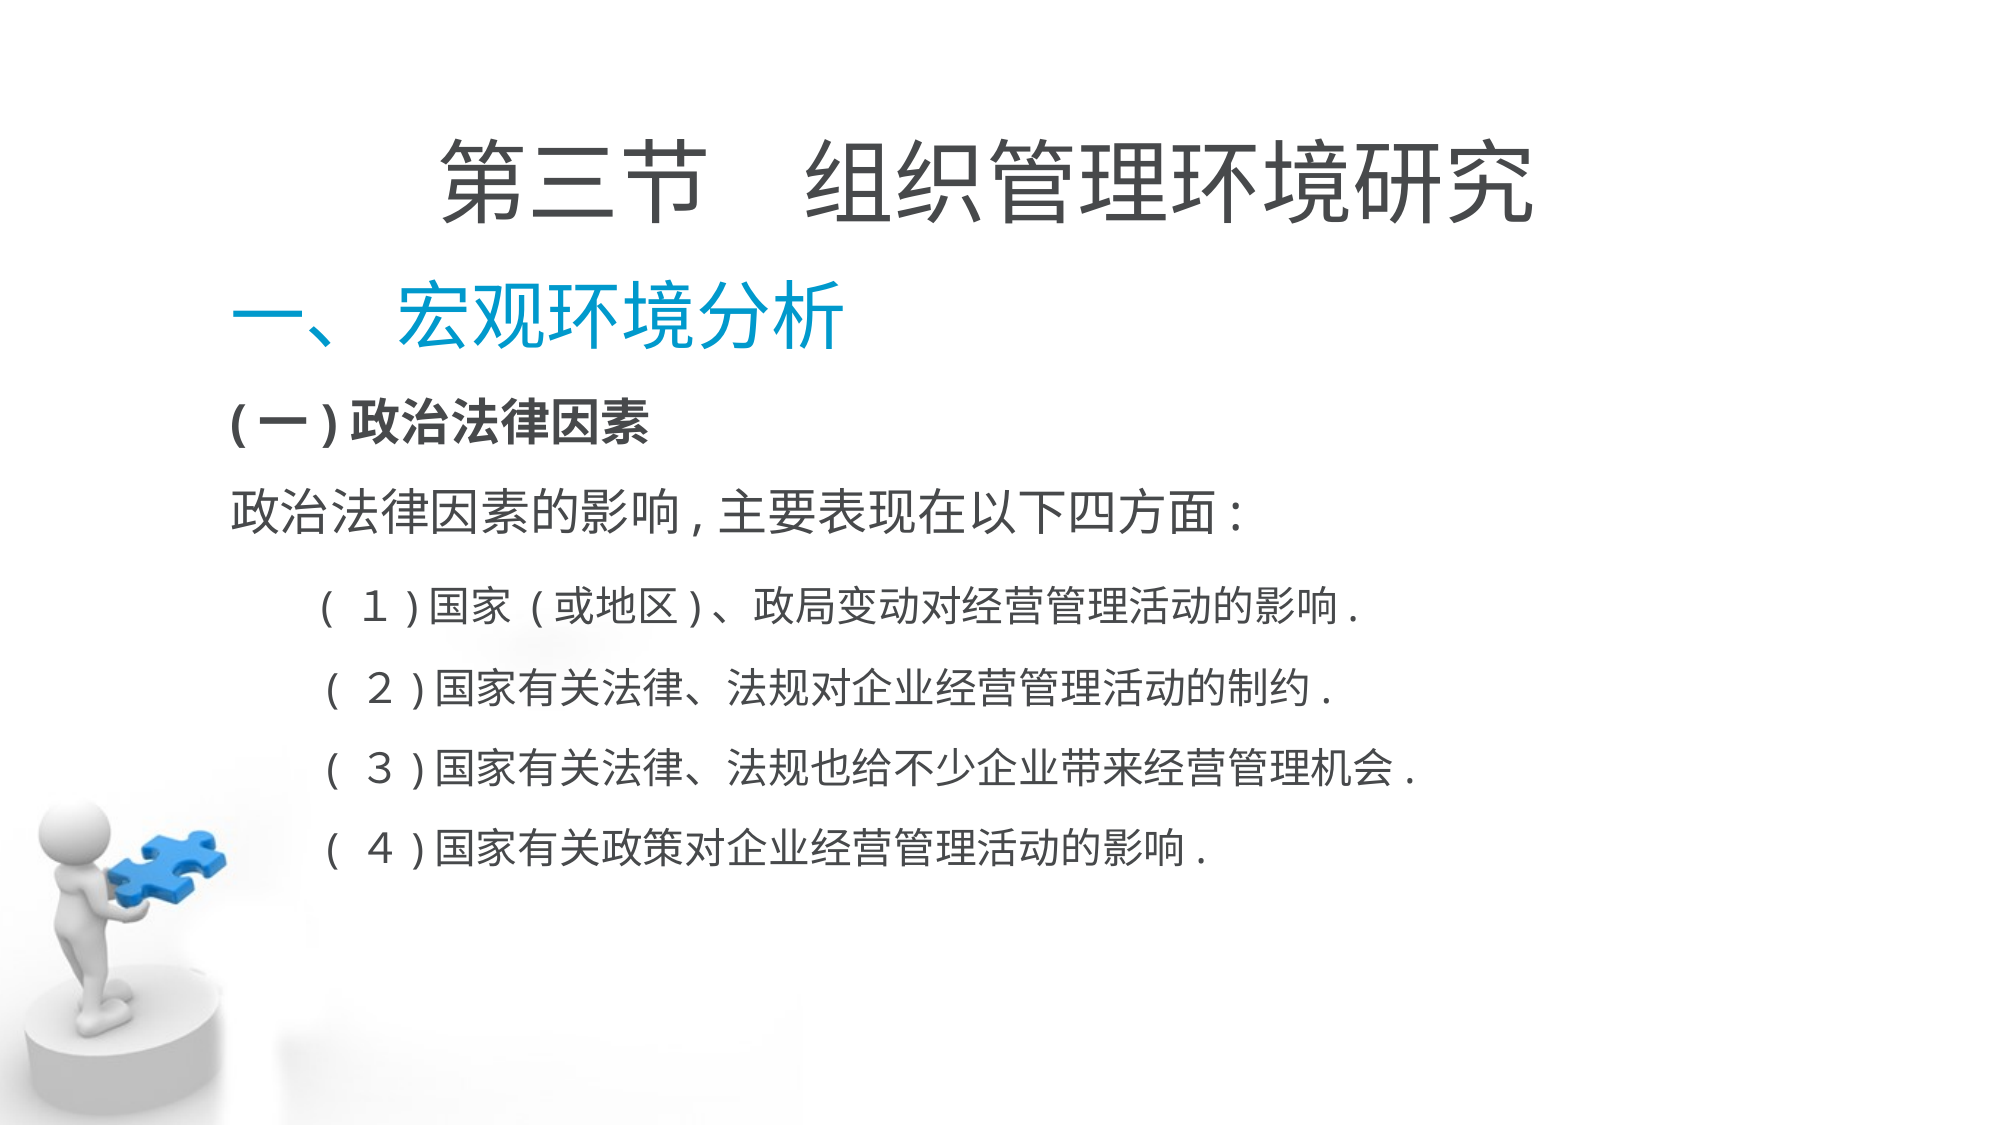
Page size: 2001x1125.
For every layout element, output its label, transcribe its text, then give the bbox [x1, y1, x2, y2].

list 一、 宏观环境分析 (一)政治法律因素 政治法律因素的影响,主要表现在以下四方面: ( １)国家 (或地区)、政局变动对经营管理活动的影响. ( ２)国家有关法律、法规对企业经营管理活动的制约. ( ３)国家有关法律、法规也给不少企业带来经营管理机会. ( ４)国家有关政策对企业经营管理活动的影响. [214, 252, 1871, 1023]
picture [0, 383, 1296, 1125]
title 第三节 组织管理环境研究 [214, 121, 1871, 252]
